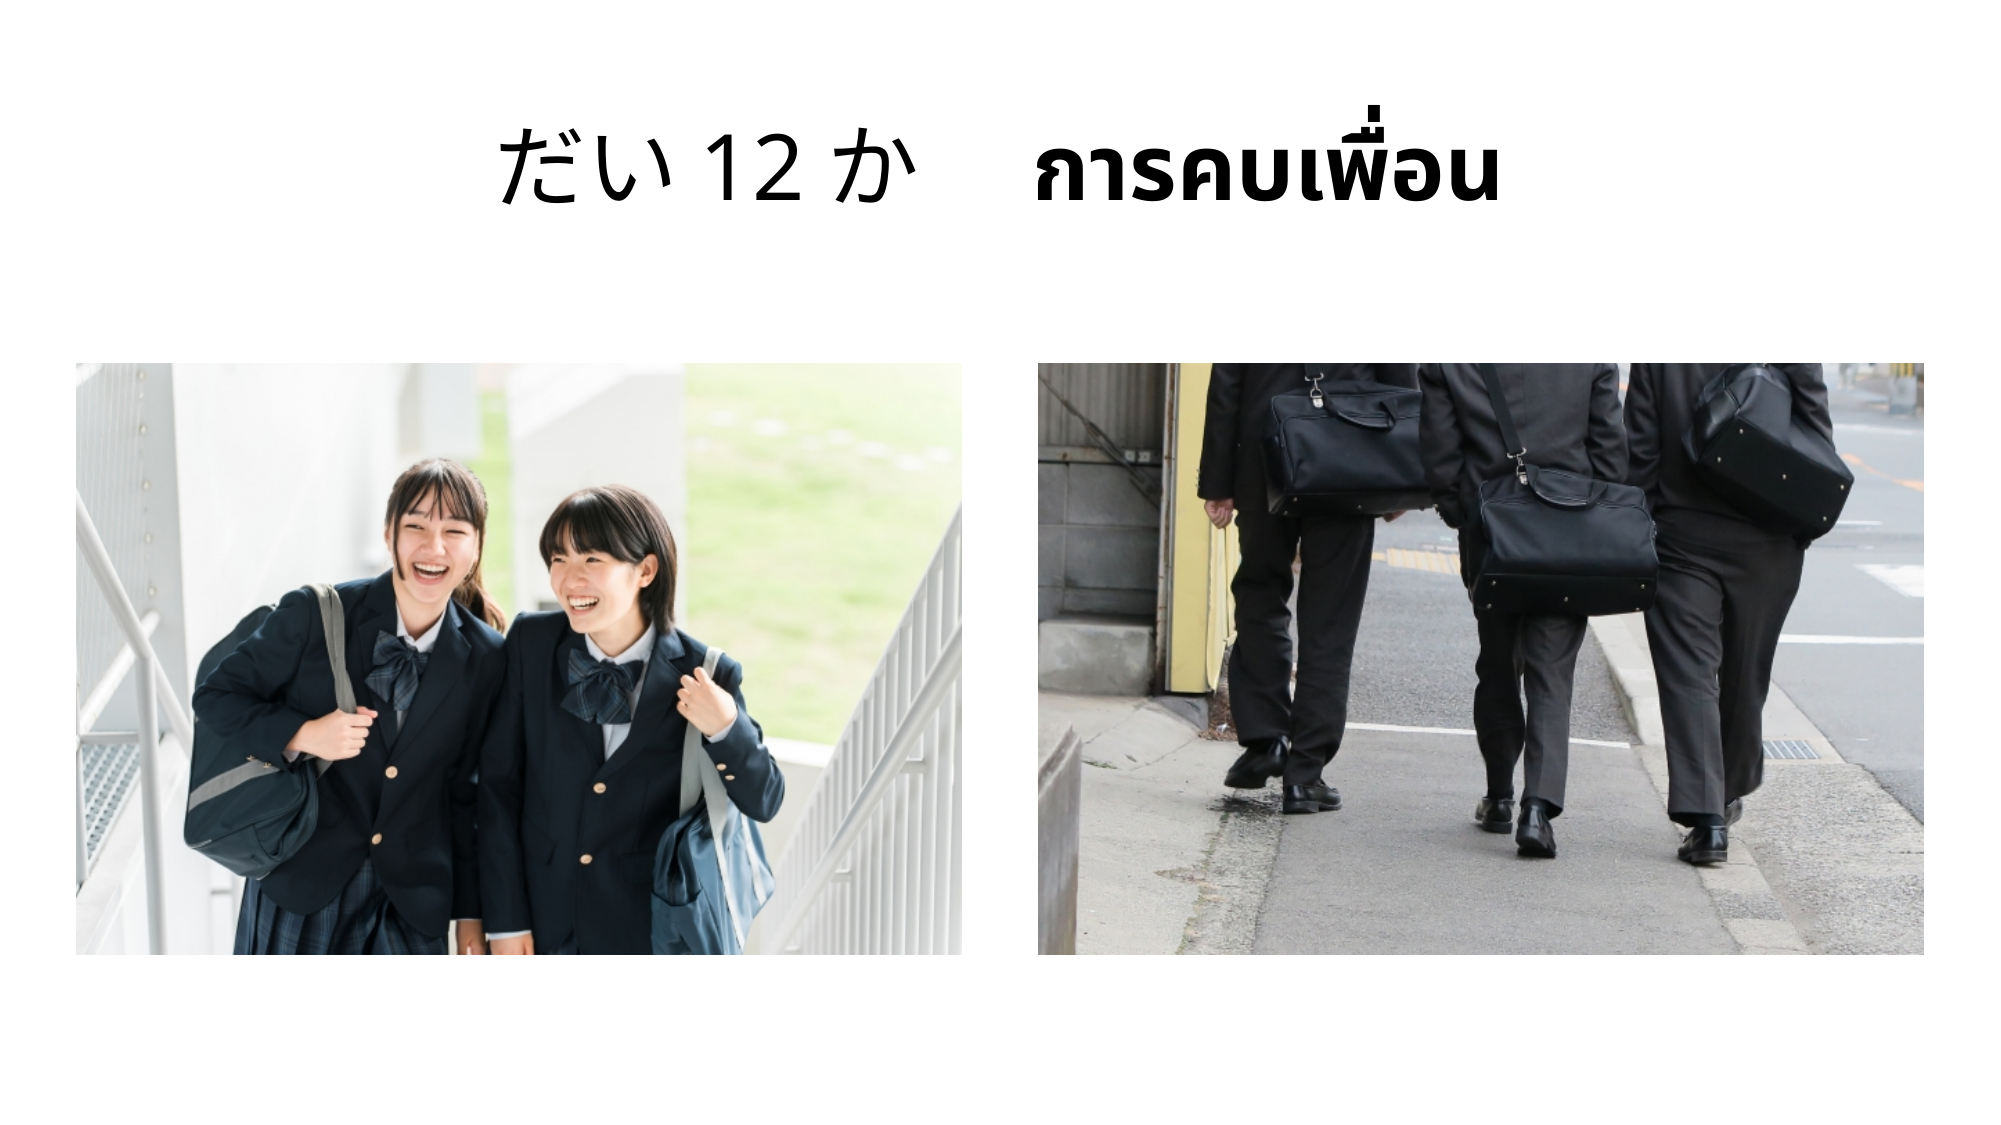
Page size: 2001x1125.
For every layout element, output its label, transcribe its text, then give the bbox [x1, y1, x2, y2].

title だい12か การคบเพื่อน [249, 112, 1750, 231]
picture [76, 363, 962, 955]
picture [1037, 363, 1924, 955]
